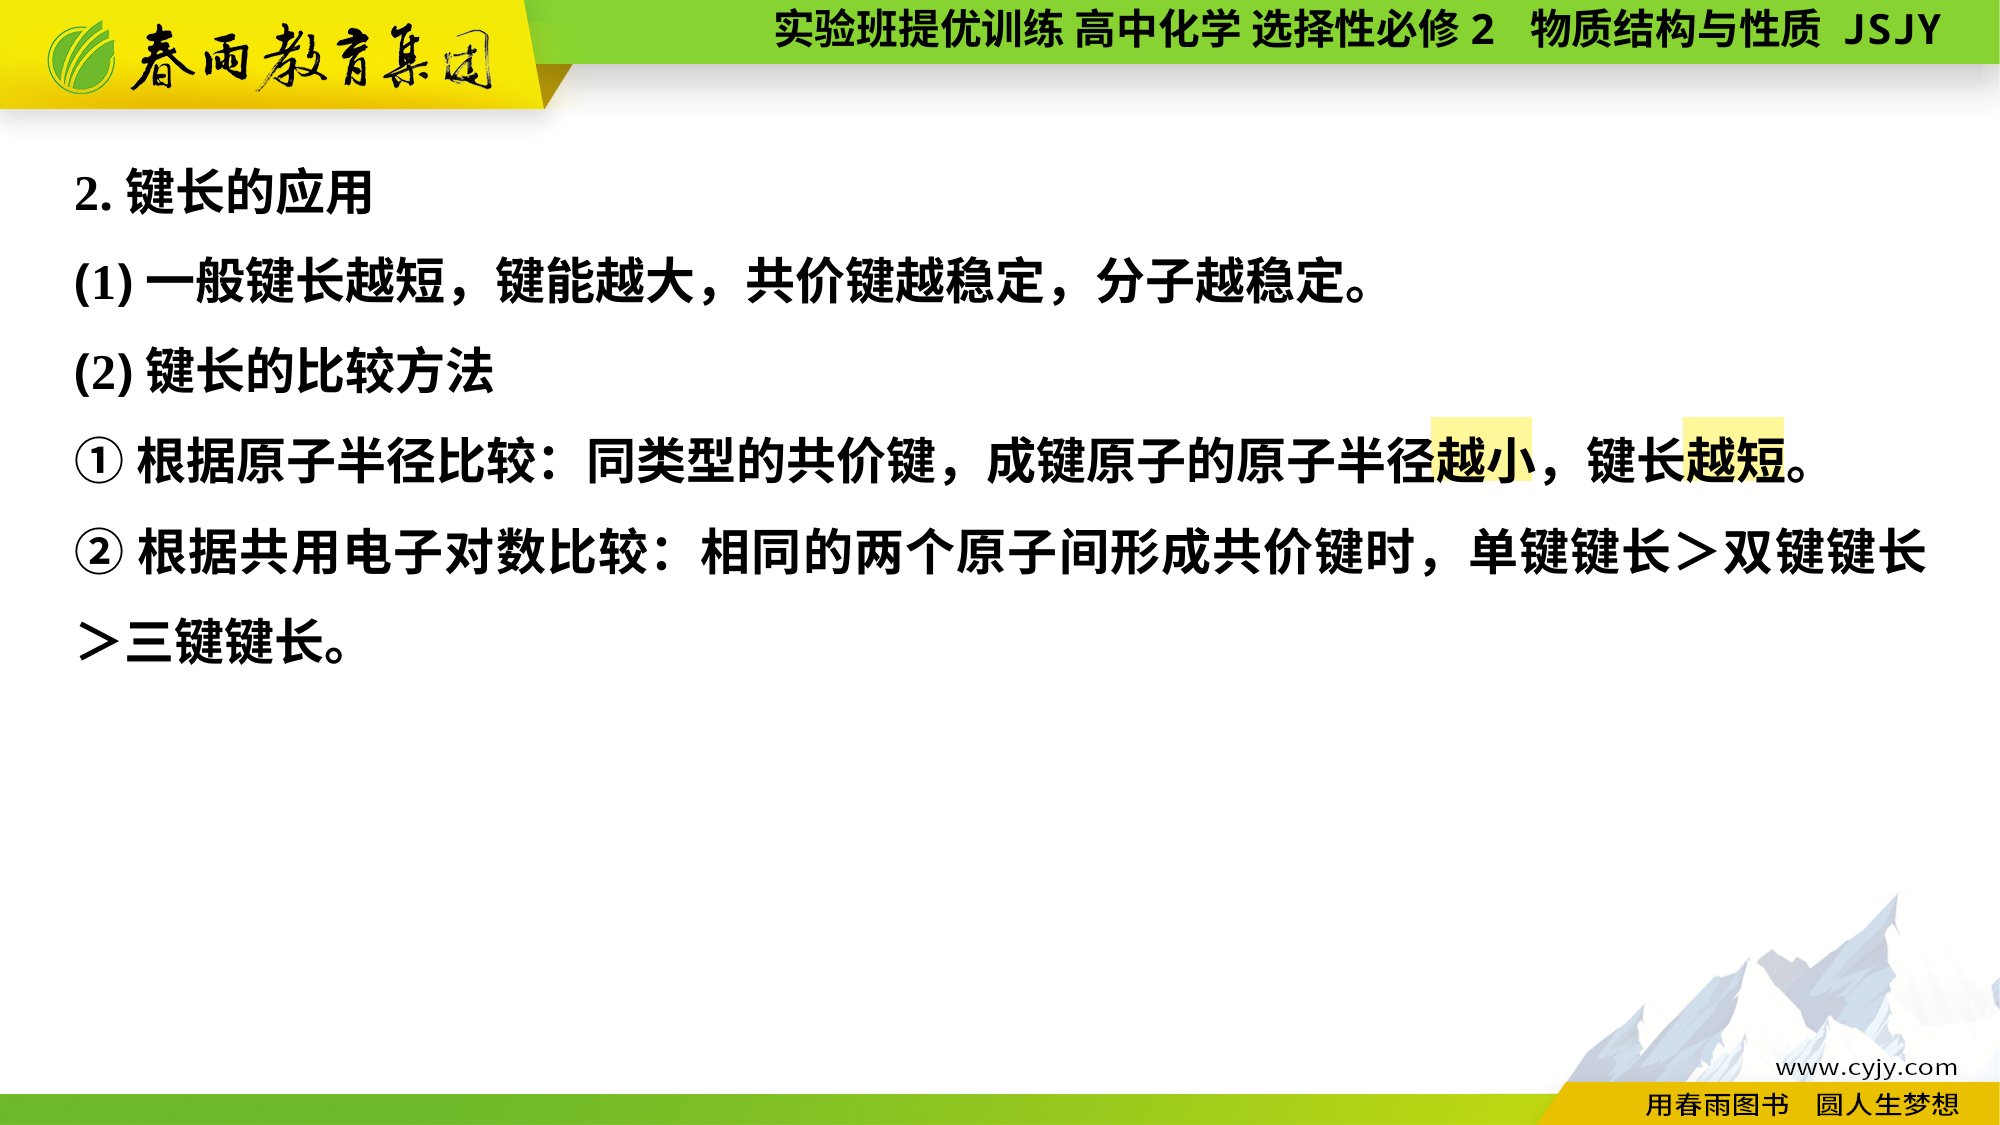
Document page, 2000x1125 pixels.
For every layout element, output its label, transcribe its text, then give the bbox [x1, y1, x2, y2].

list 2.键长的应用 (1)一般键长越短，键能越大，共价键越稳定，分子越稳定。 (2)键长的比较方法 ①根据原子半径比较：同类型的共价键，成键原子的原子半径越小，键长越短。 ②根据共用电子对数比较：相同的两个原子间形成共价键时，单键键长＞双键键长＞三键键长。 [59, 122, 1944, 683]
picture [0, 0, 2000, 1125]
